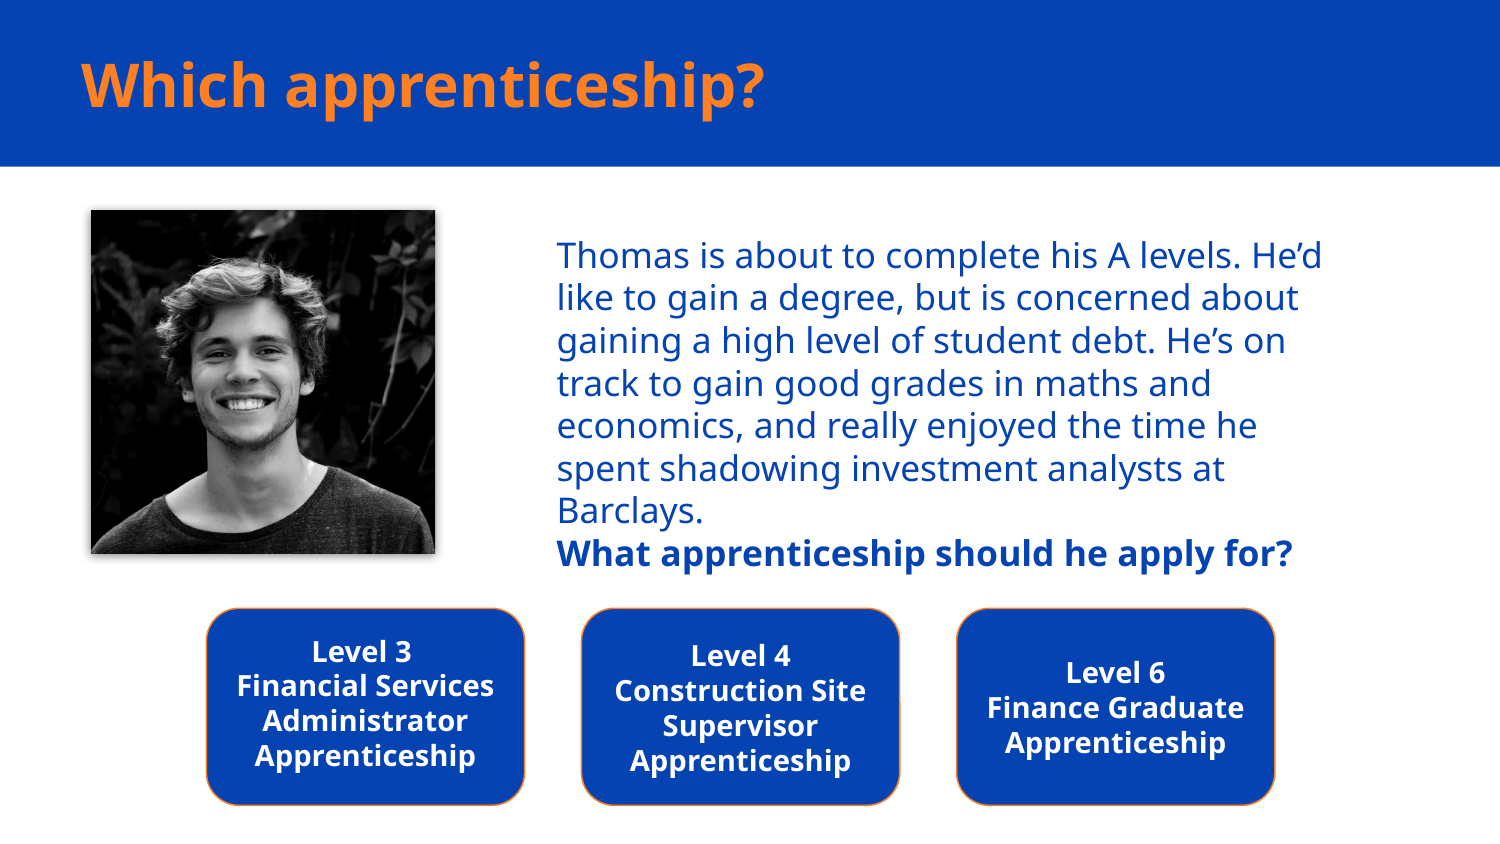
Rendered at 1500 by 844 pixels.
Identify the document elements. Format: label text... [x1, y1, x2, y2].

text_box Level 4 Construction Site Supervisor Apprenticeship [581, 631, 900, 806]
picture [90, 209, 436, 555]
text_box Level 3 Financial Services Administrator Apprenticeship [206, 608, 525, 806]
title Which apprenticeship? [66, 32, 1470, 135]
text_box Thomas is about to complete his A levels. He’d like to gain a degree, but is concerned about gaining a high level of student debt. He’s on track to gain good grades in maths and economics, and really enjoyed the time he spent shadowing investment analysts at Barclays. What apprenticeship should he apply for? [541, 217, 1357, 631]
text_box Level 6 Finance Graduate Apprenticeship [956, 631, 1275, 806]
